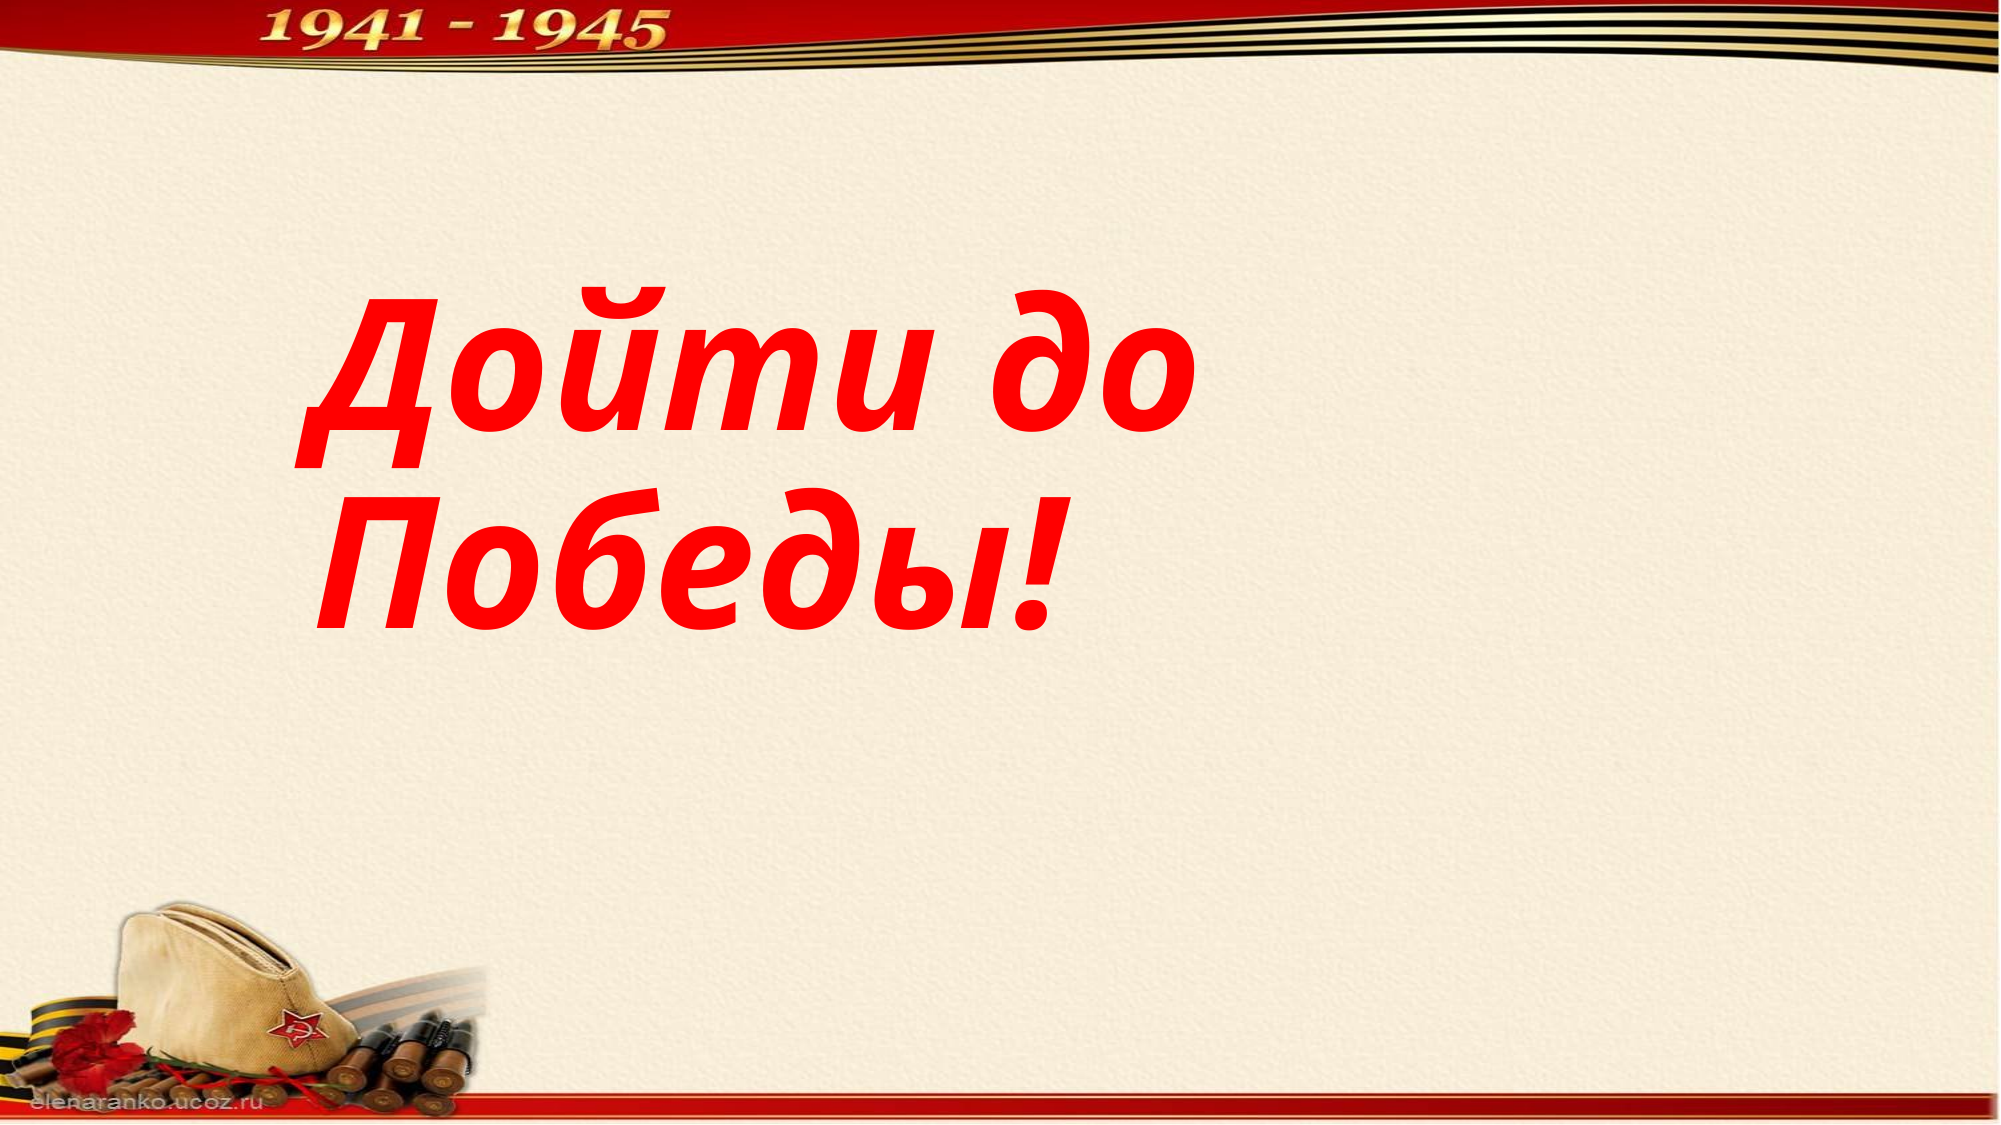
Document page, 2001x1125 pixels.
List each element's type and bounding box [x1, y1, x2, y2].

list [0, 0, 2000, 1125]
